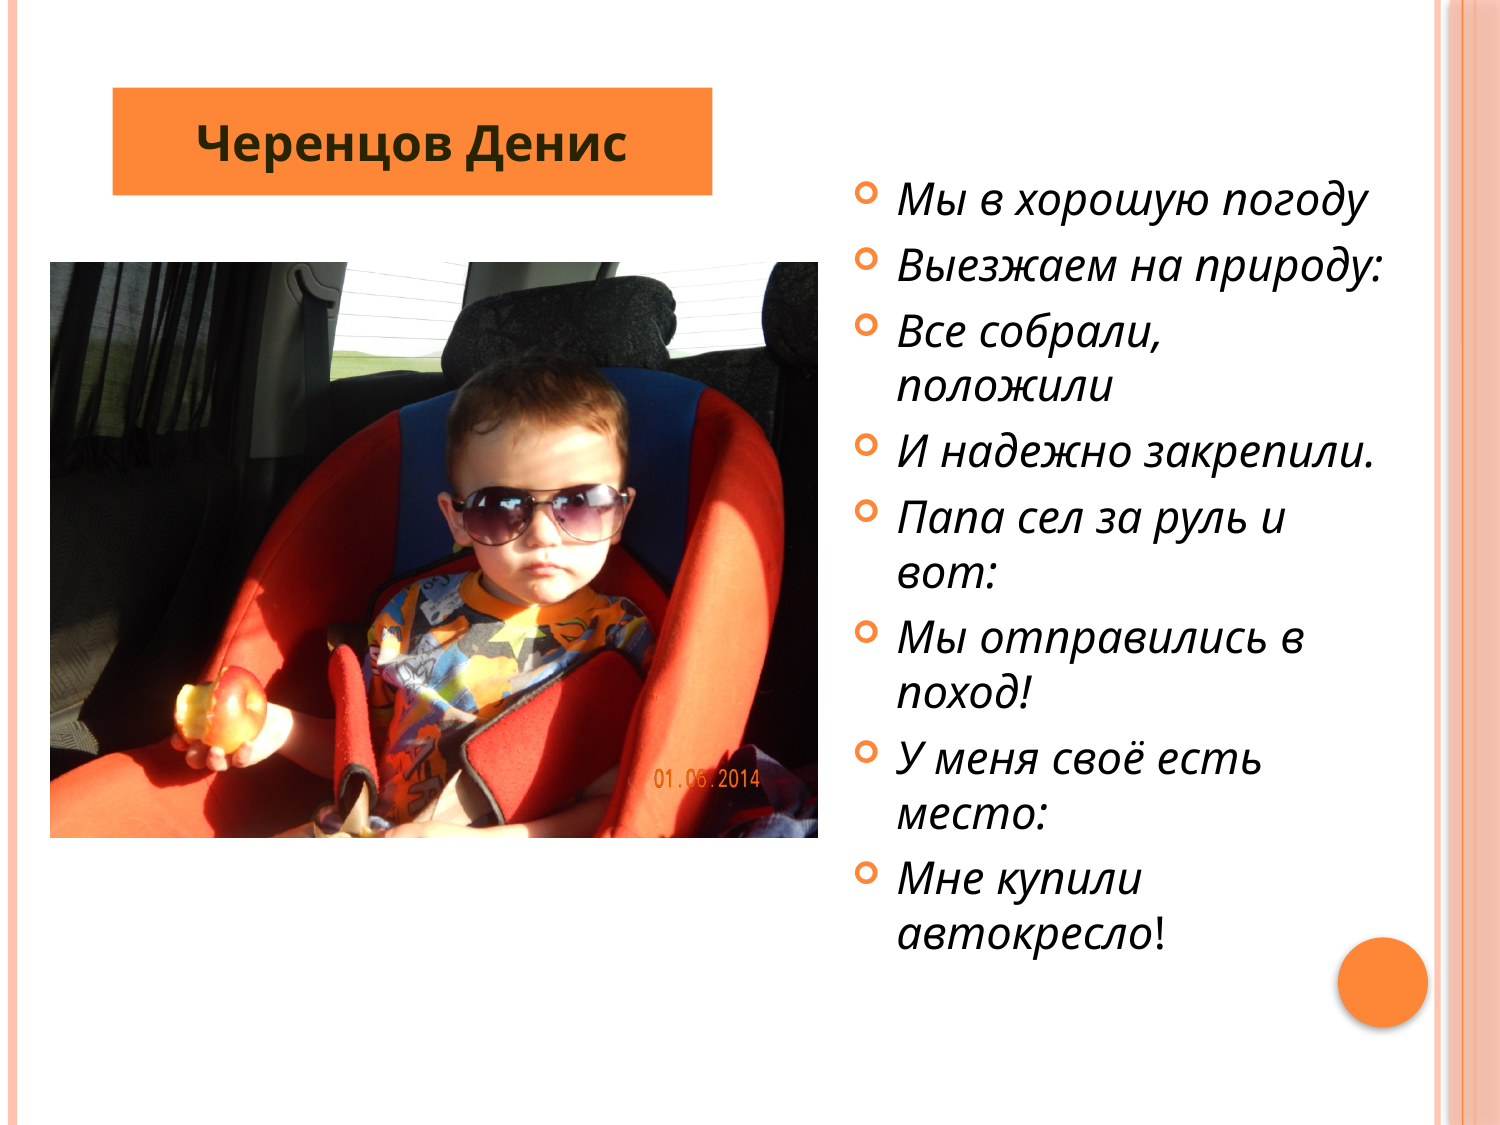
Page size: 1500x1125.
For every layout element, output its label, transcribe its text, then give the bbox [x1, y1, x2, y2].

list Мы в хорошую погоду Выезжаем на природу: Все собрали, положили И надежно закрепили. Папа сел за руль и вот: Мы отправились в поход! У меня своё есть место: Мне купили автокресло! [837, 162, 1400, 1063]
list Черенцов Денис [112, 87, 713, 196]
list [49, 261, 818, 838]
